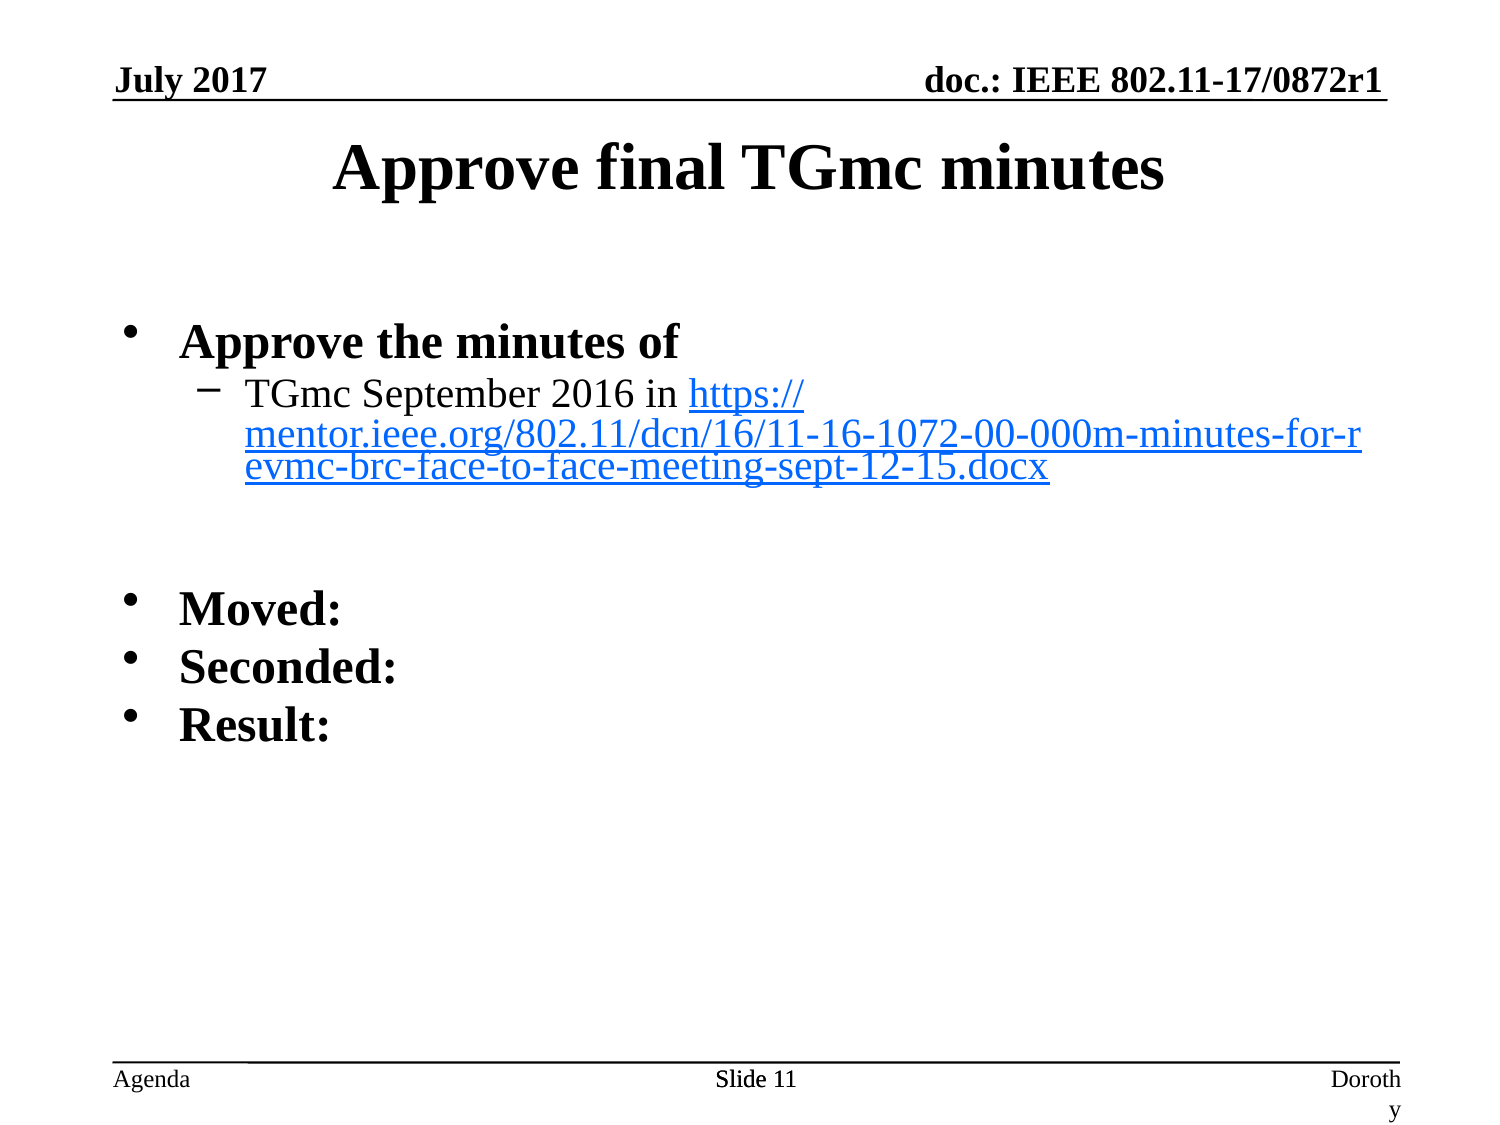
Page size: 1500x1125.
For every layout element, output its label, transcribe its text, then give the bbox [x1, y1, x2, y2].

title Approve final TGmc minutes [112, 75, 1388, 250]
footer Dorothy Stanley, HP Enterprise [1325, 1062, 1402, 1093]
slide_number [114, 54, 425, 75]
list Approve the minutes of TGmc September 2016 in https://mentor.ieee.org/802.11/dcn/16/11-16-1072-00-000m-minutes-for-revmc-brc-face-to-face-meeting-sept-12-15.docx Moved: Seconded: Result: [107, 312, 1383, 1063]
text_box Slide 11 [675, 1063, 838, 1093]
